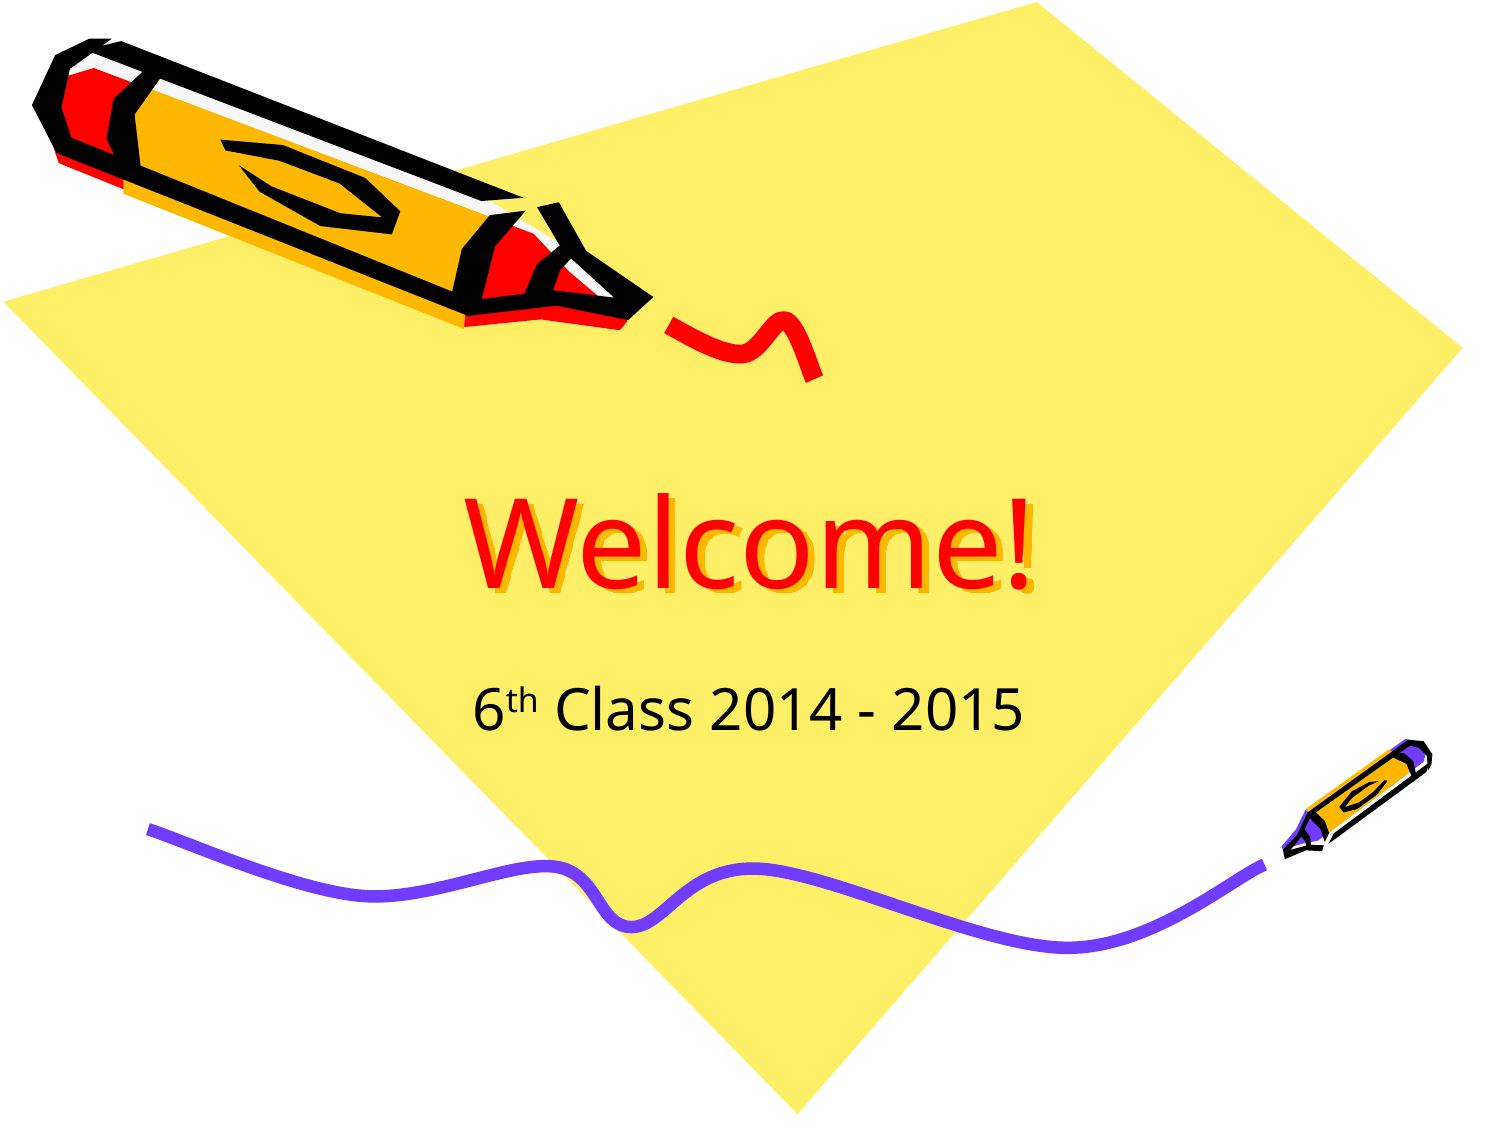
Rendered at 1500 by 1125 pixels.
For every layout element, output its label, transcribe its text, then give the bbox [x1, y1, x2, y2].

subtitle 6th Class 2014 - 2015 [253, 664, 1244, 830]
title Welcome! [224, 247, 1276, 622]
